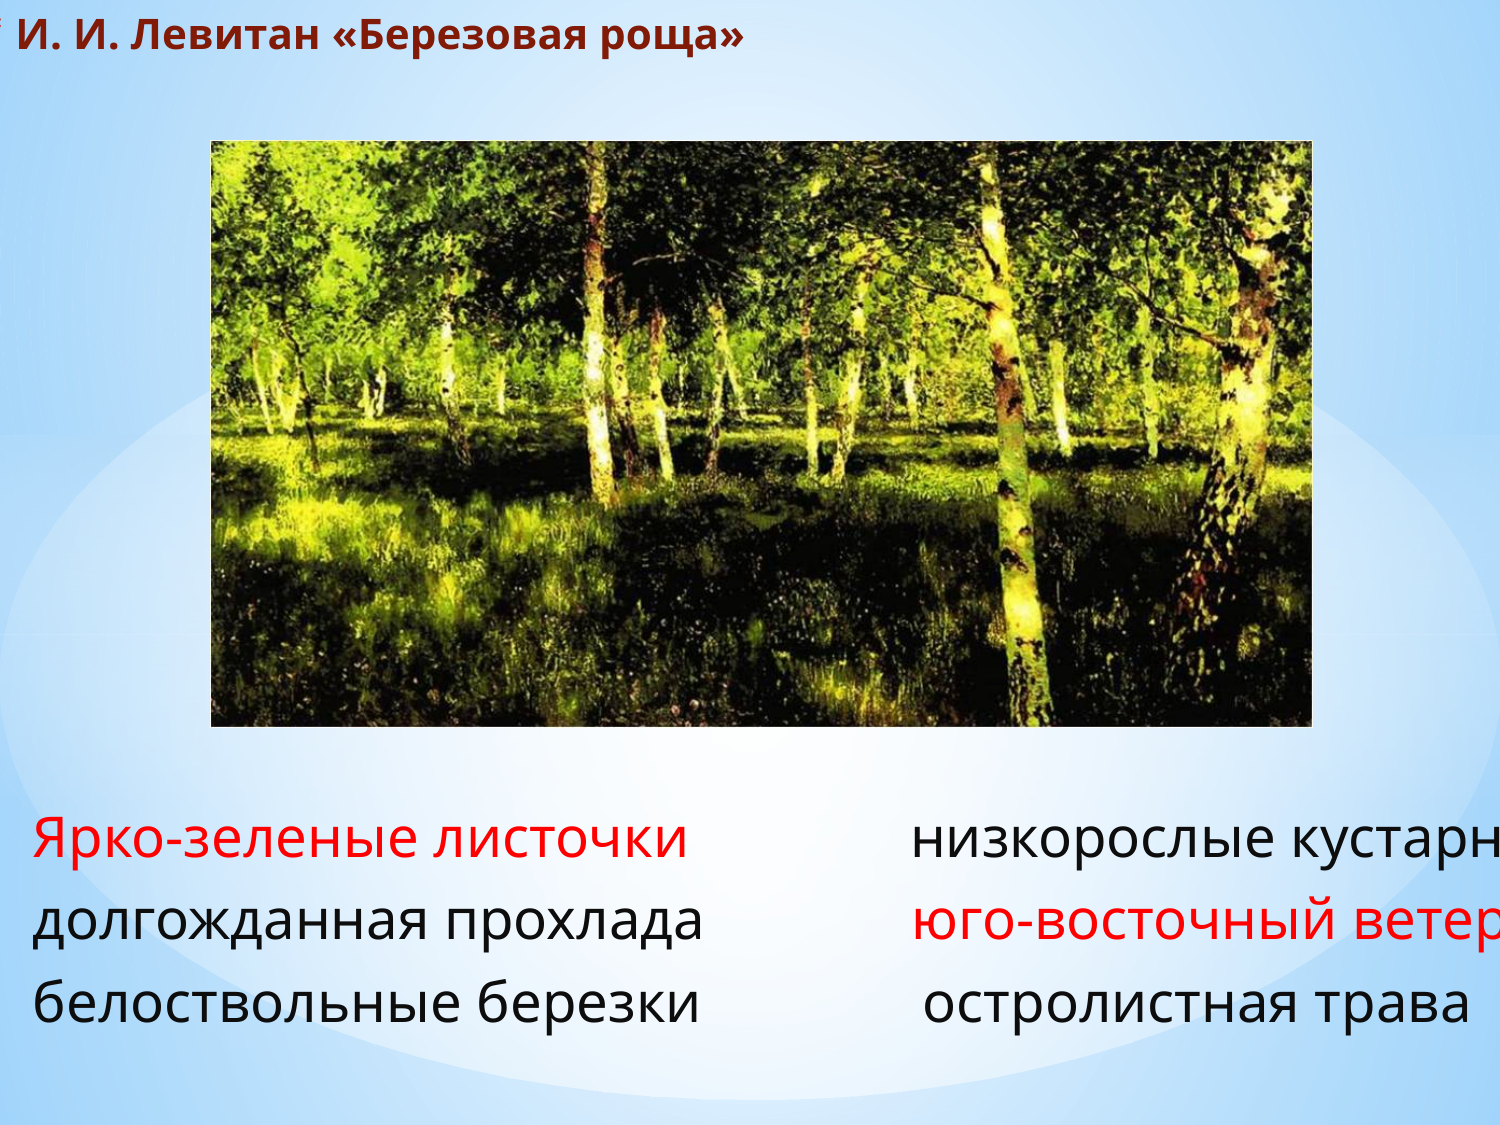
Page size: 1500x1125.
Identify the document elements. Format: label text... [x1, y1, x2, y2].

subtitle Ярко-зеленые листочки низкорослые кустарники долгожданная прохлада юго-восточный ветер белоствольные березки остролистная трава [17, 794, 1500, 1125]
title И. И. Левитан «Березовая роща» [0, 0, 1500, 130]
picture [210, 140, 1313, 729]
